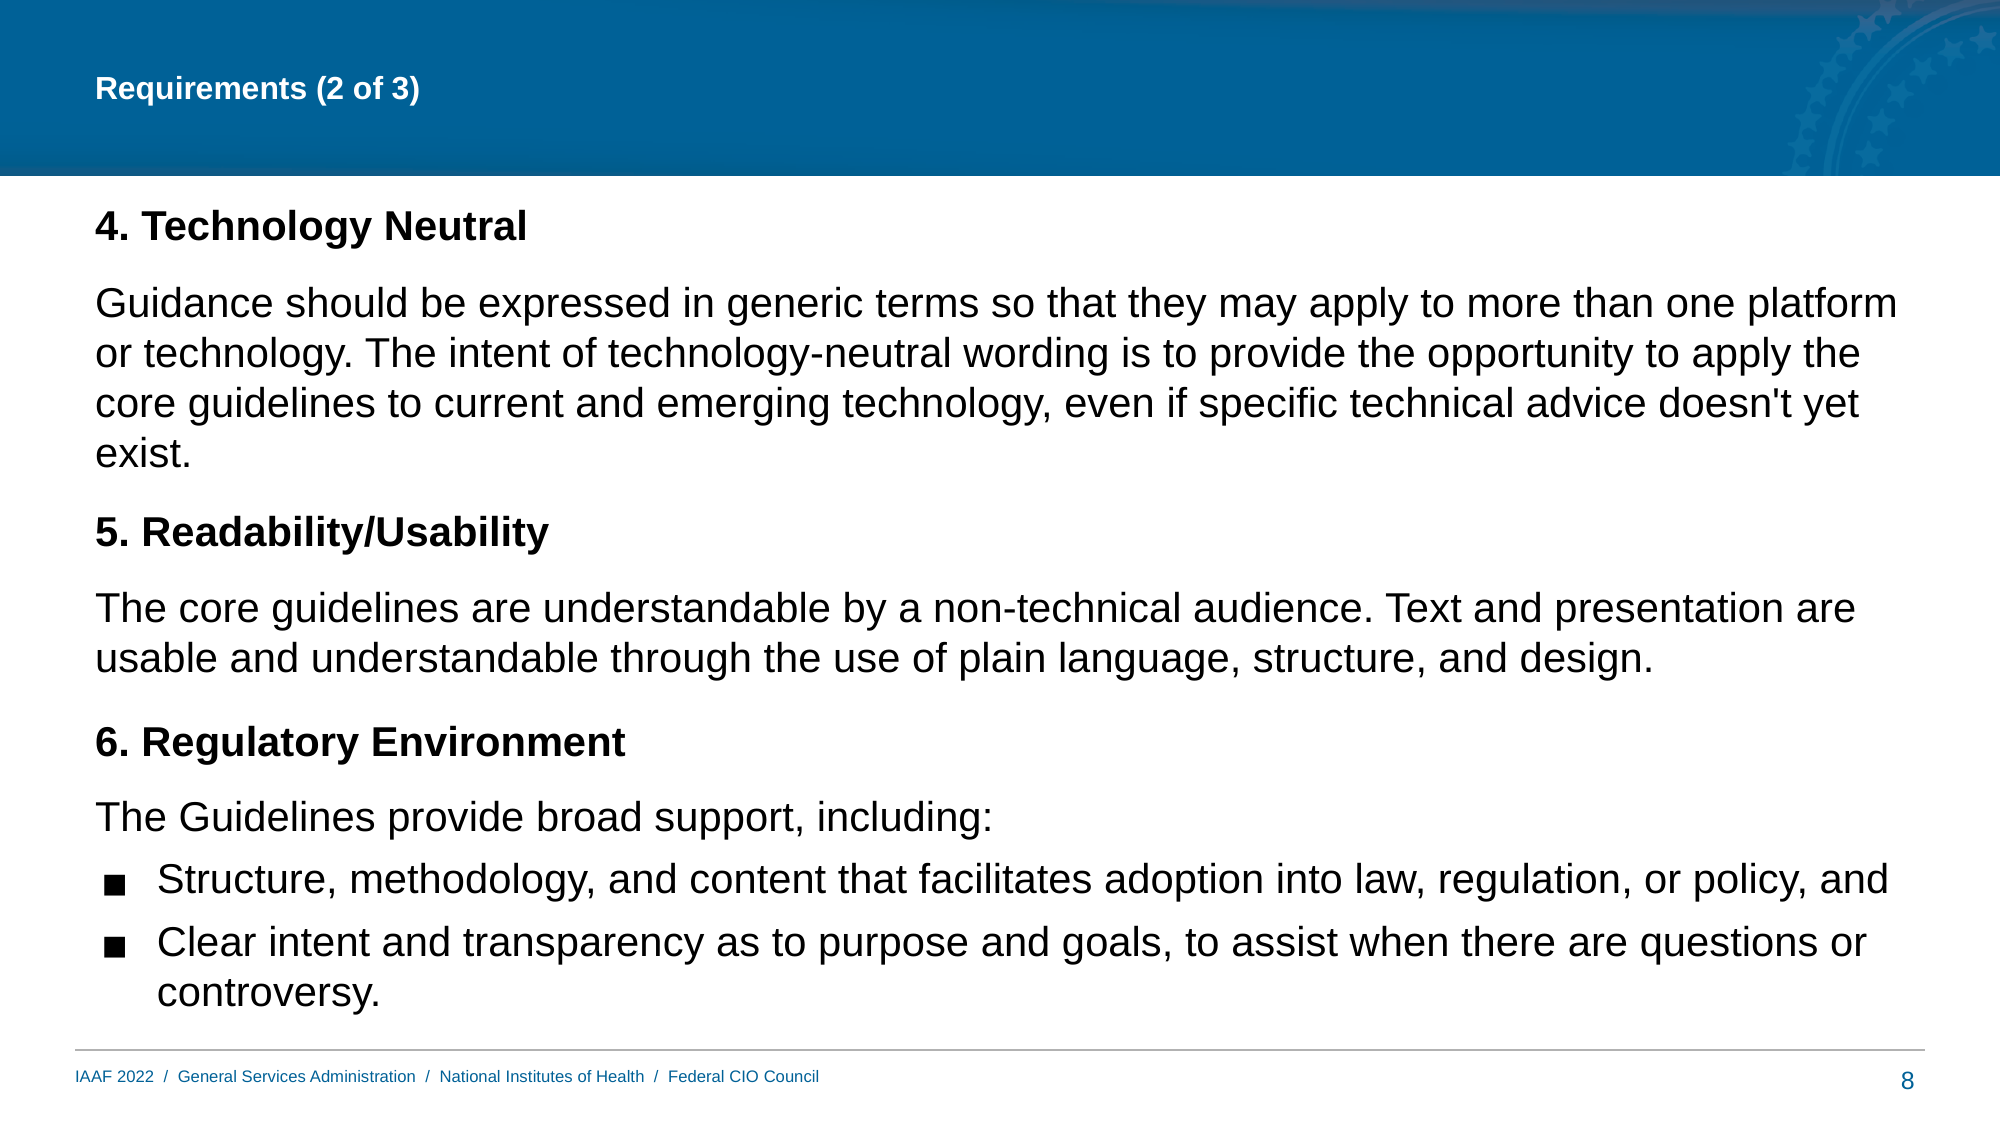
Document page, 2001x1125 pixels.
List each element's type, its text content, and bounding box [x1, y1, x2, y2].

picture [0, 168, 666, 176]
slide_number 8 [1880, 1065, 1925, 1095]
title Requirements (2 of 3) [75, 52, 1800, 128]
list 4. Technology Neutral Guidance should be expressed in generic terms so that they may apply to more than one platform or technology. The intent of technology-neutral wording is to provide the opportunity to apply the core guidelines to current and emerging technology, even if specific technical advice doesn't yet exist. 5. Readability/Usability The core guidelines are understandable by a non-technical audience. Text and presentation are usable and understandable through the use of plain language, structure, and design. 6. Regulatory Environment The Guidelines provide broad support, including: Structure, methodology, and content that facilitates adoption into law, regulation, or policy, and Clear intent and transparency as to purpose and goals, to assist when there are questions or controversy. [75, 182, 1925, 993]
picture [0, 0, 2000, 176]
